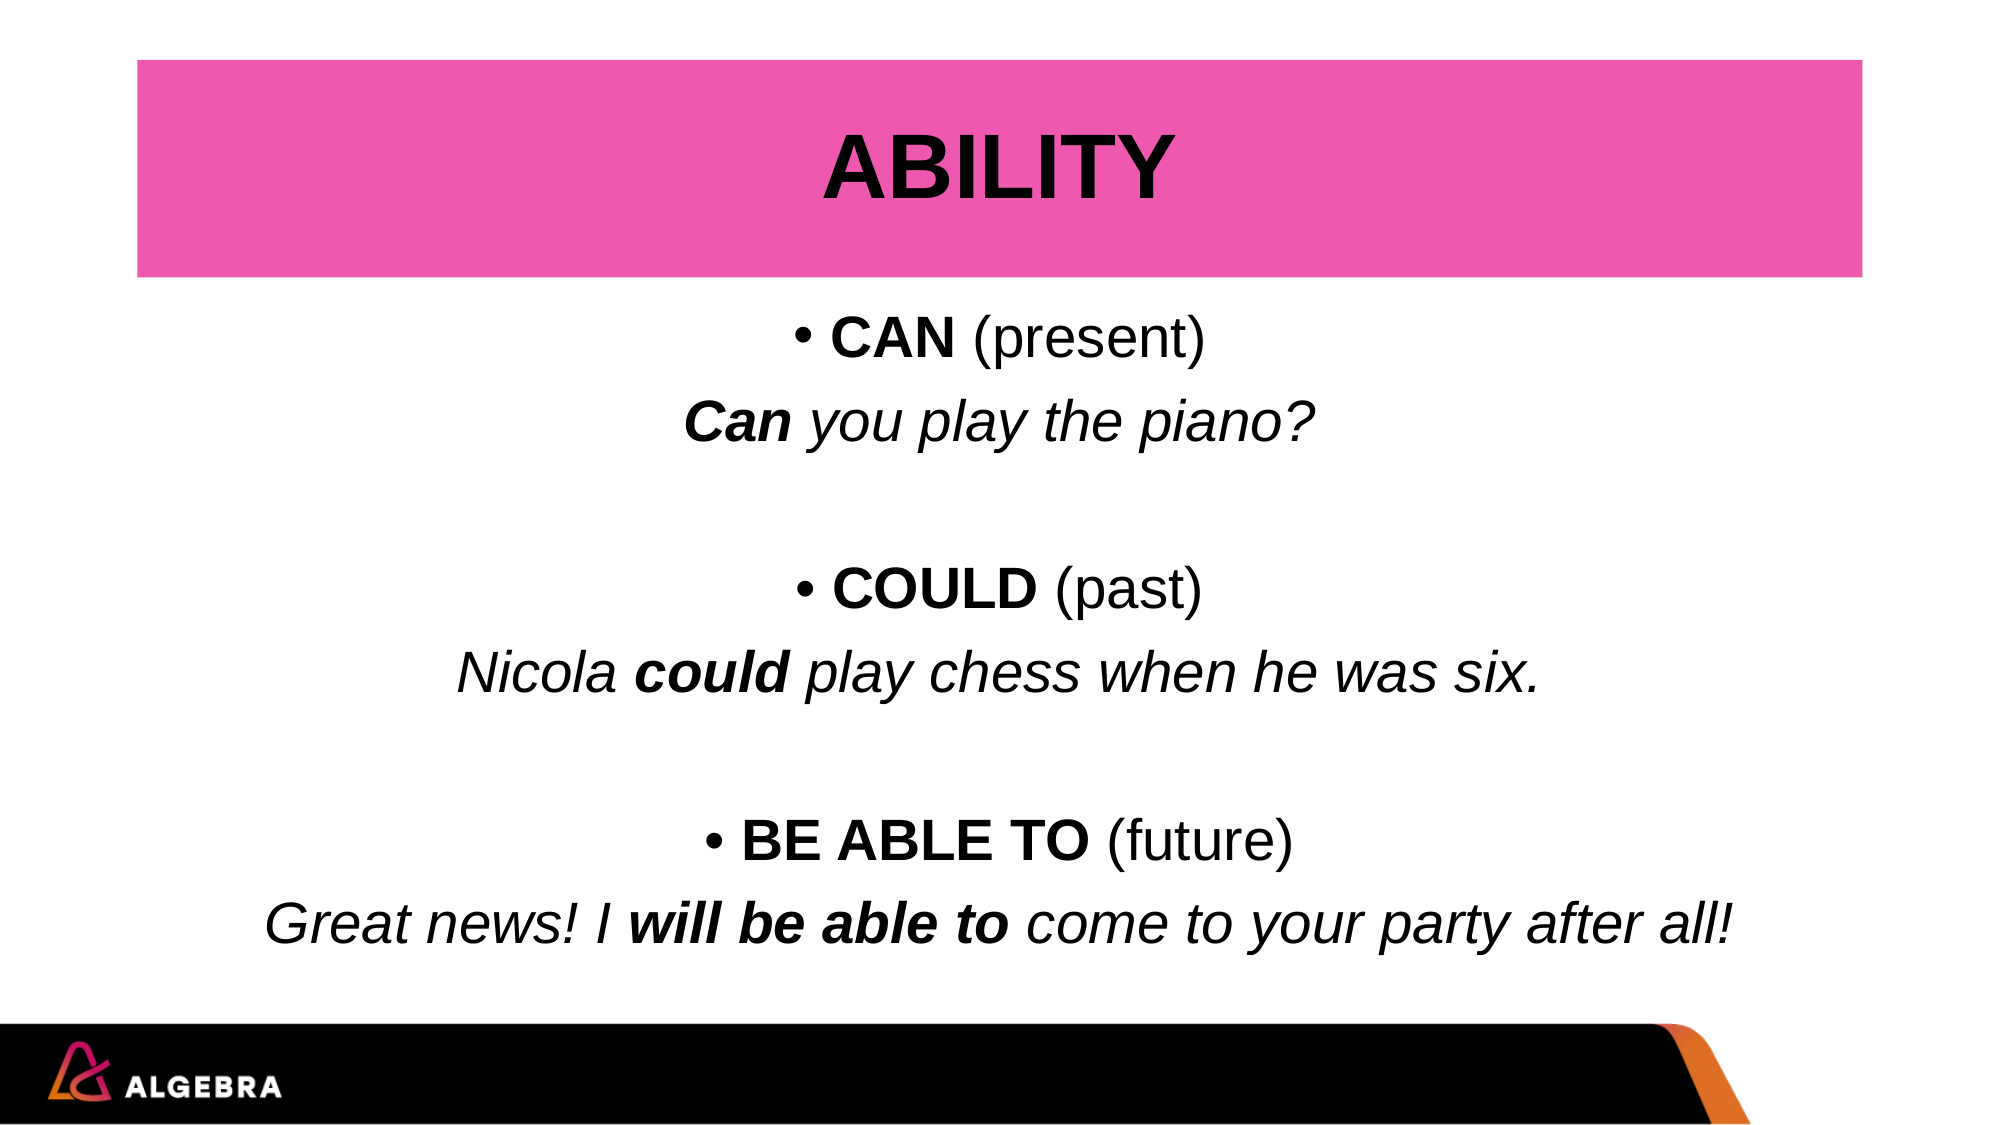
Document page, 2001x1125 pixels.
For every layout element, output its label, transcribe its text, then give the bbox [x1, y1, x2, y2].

title ABILITY [137, 59, 1863, 278]
picture [0, 1023, 1958, 1125]
list CAN (present) Can you play the piano? • COULD (past) Nicola could play chess when he was six. • BE ABLE TO (future) Great news! I will be able to come to your party after all! [137, 299, 1863, 1014]
